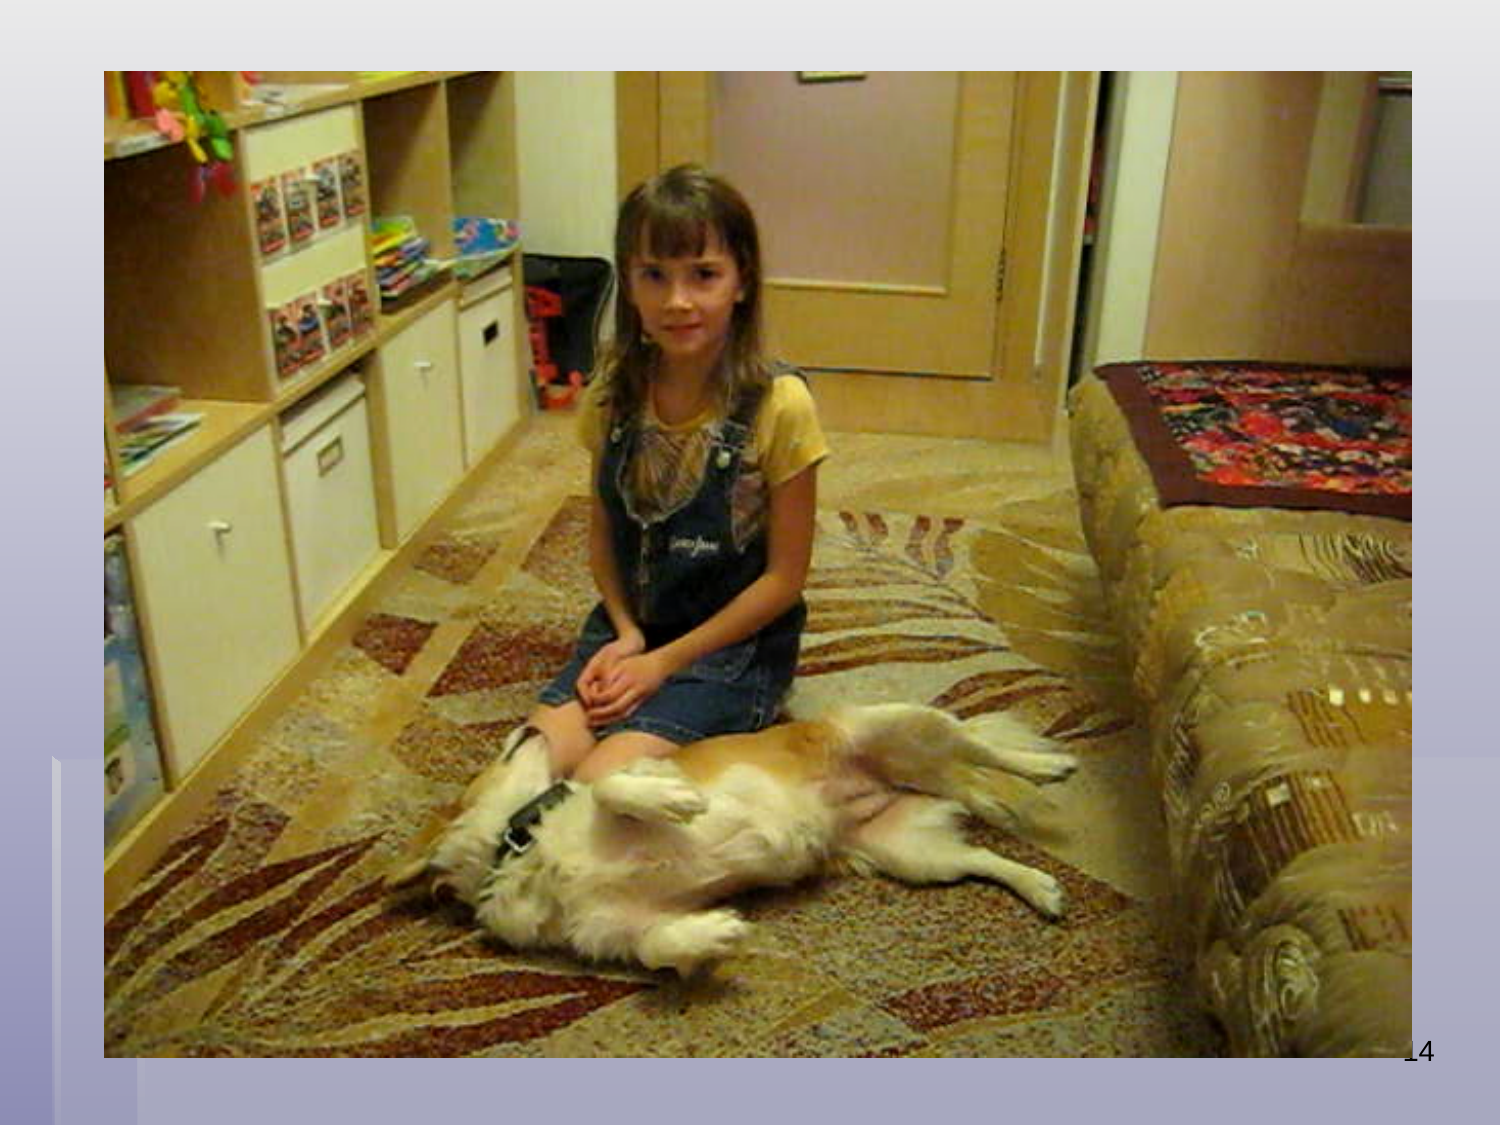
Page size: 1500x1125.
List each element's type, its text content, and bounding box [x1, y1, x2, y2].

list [103, 70, 1413, 1059]
slide_number 14 [1137, 1024, 1451, 1103]
